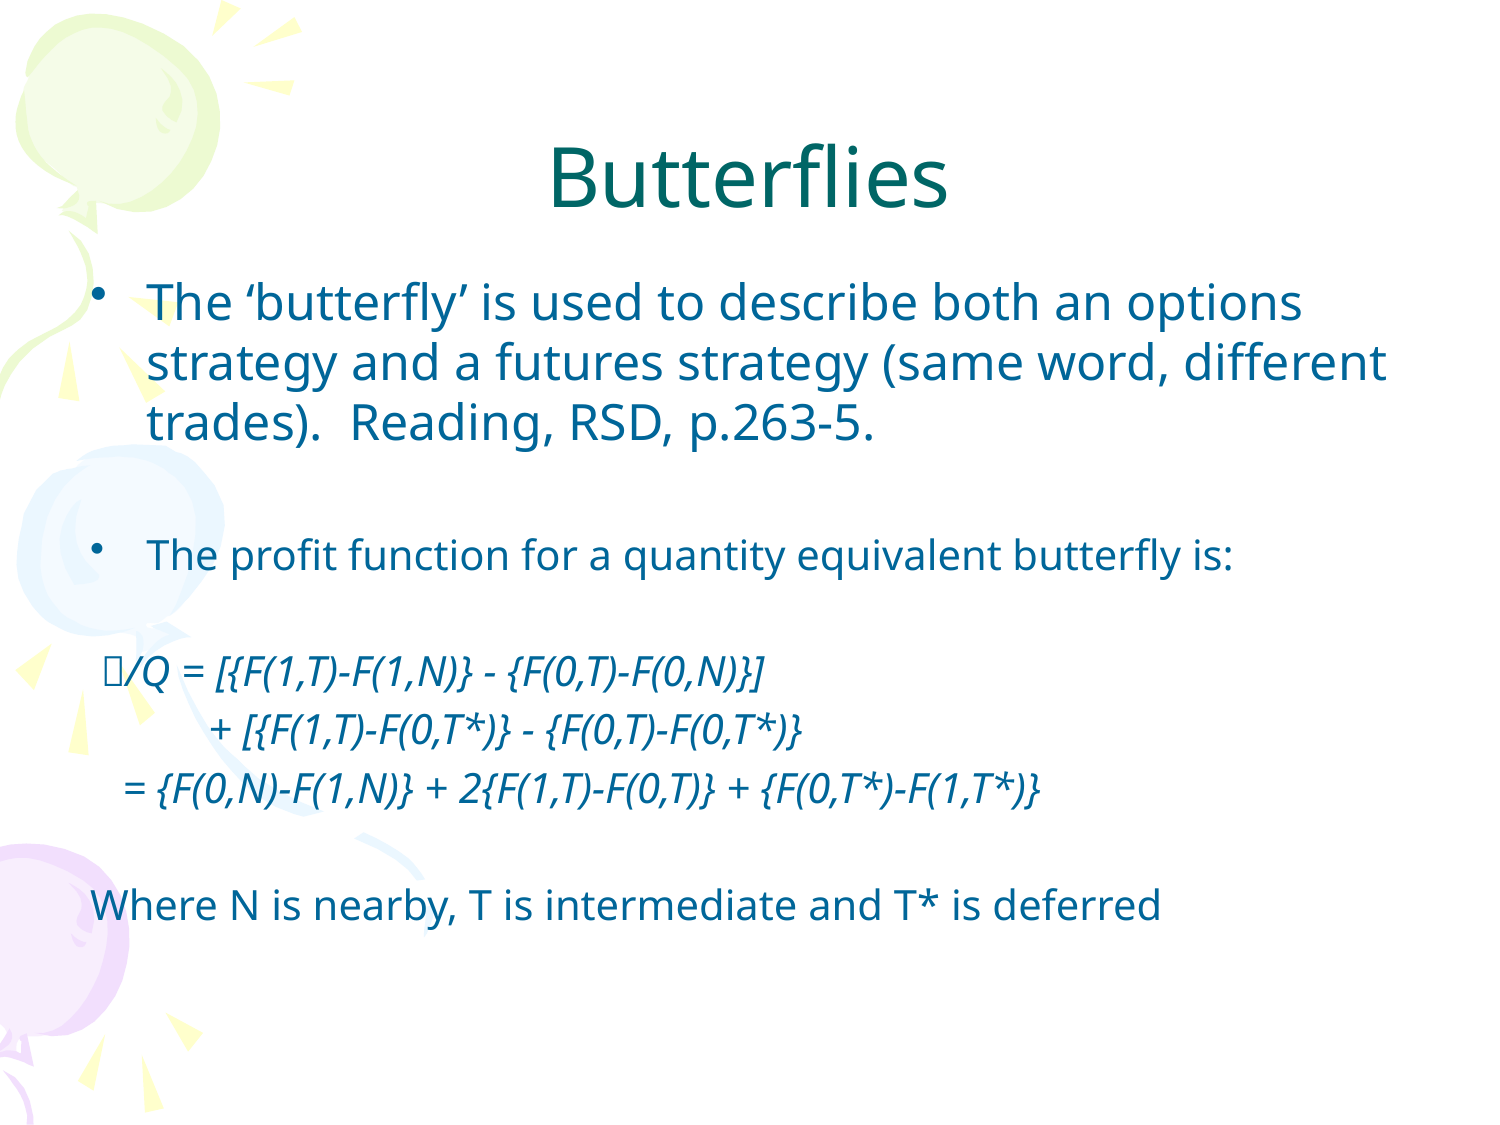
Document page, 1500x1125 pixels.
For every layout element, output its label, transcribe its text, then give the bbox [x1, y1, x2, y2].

title Butterflies [72, 16, 1425, 233]
list The ‘butterfly’ is used to describe both an options strategy and a futures strategy (same word, different trades). Reading, RSD, p.263-5. The profit function for a quantity equivalent butterfly is: /Q = [{F(1,T)-F(1,N)} - {F(0,T)-F(0,N)}] + [{F(1,T)-F(0,T*)} - {F(0,T)-F(0,T*)} = {F(0,N)-F(1,N)} + 2{F(1,T)-F(0,T)} + {F(0,T*)-F(1,T*)} Where N is nearby, T is intermediate and T* is deferred [75, 262, 1425, 994]
